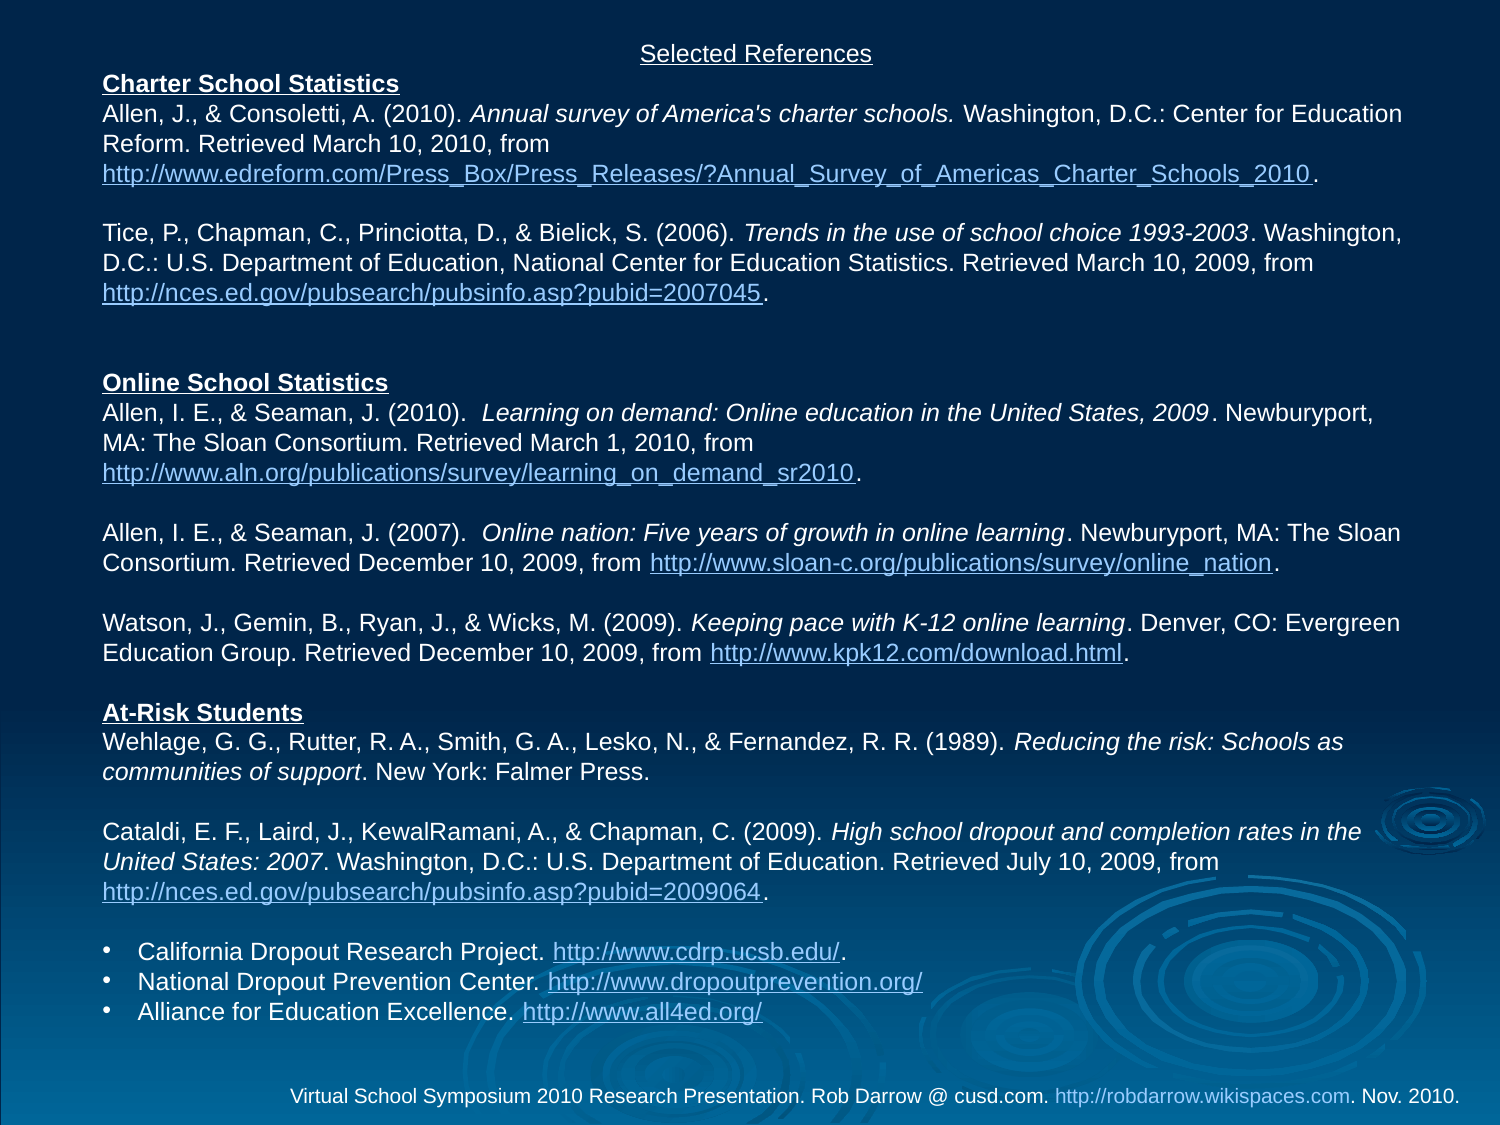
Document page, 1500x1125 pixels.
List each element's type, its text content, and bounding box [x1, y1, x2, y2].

text_box Selected References Charter School Statistics Allen, J., & Consoletti, A. (2010). Annual survey of America's charter schools. Washington, D.C.: Center for Education Reform. Retrieved March 10, 2010, from http://www.edreform.com/Press_Box/Press_Releases/?Annual_Survey_of_Americas_Charter_Schools_2010. Tice, P., Chapman, C., Princiotta, D., & Bielick, S. (2006). Trends in the use of school choice 1993-2003. Washington, D.C.: U.S. Department of Education, National Center for Education Statistics. Retrieved March 10, 2009, from http://nces.ed.gov/pubsearch/pubsinfo.asp?pubid=2007045. Online School Statistics Allen, I. E., & Seaman, J. (2010). Learning on demand: Online education in the United States, 2009. Newburyport, MA: The Sloan Consortium. Retrieved March 1, 2010, from http://www.aln.org/publications/survey/learning_on_demand_sr2010. Allen, I. E., & Seaman, J. (2007). Online nation: Five years of growth in online learning. Newburyport, MA: The Sloan Consortium. Retrieved December 10, 2009, from http://www.sloan-c.org/publications/survey/online_nation. Watson, J., Gemin, B., Ryan, J., & Wicks, M. (2009). Keeping pace with K-12 online learning. Denver, CO: Evergreen Education Group. Retrieved December 10, 2009, from http://www.kpk12.com/download.html. At-Risk Students Wehlage, G. G., Rutter, R. A., Smith, G. A., Lesko, N., & Fernandez, R. R. (1989). Reducing the risk: Schools as communities of support. New York: Falmer Press. Cataldi, E. F., Laird, J., KewalRamani, A., & Chapman, C. (2009). High school dropout and completion rates in the United States: 2007. Washington, D.C.: U.S. Department of Education. Retrieved July 10, 2009, from http://nces.ed.gov/pubsearch/pubsinfo.asp?pubid=2009064. California Dropout Research Project. http://www.cdrp.ucsb.edu/. National Dropout Prevention Center. http://www.dropoutprevention.org/ Alliance for Education Excellence. http://www.all4ed.org/ [87, 29, 1425, 1033]
